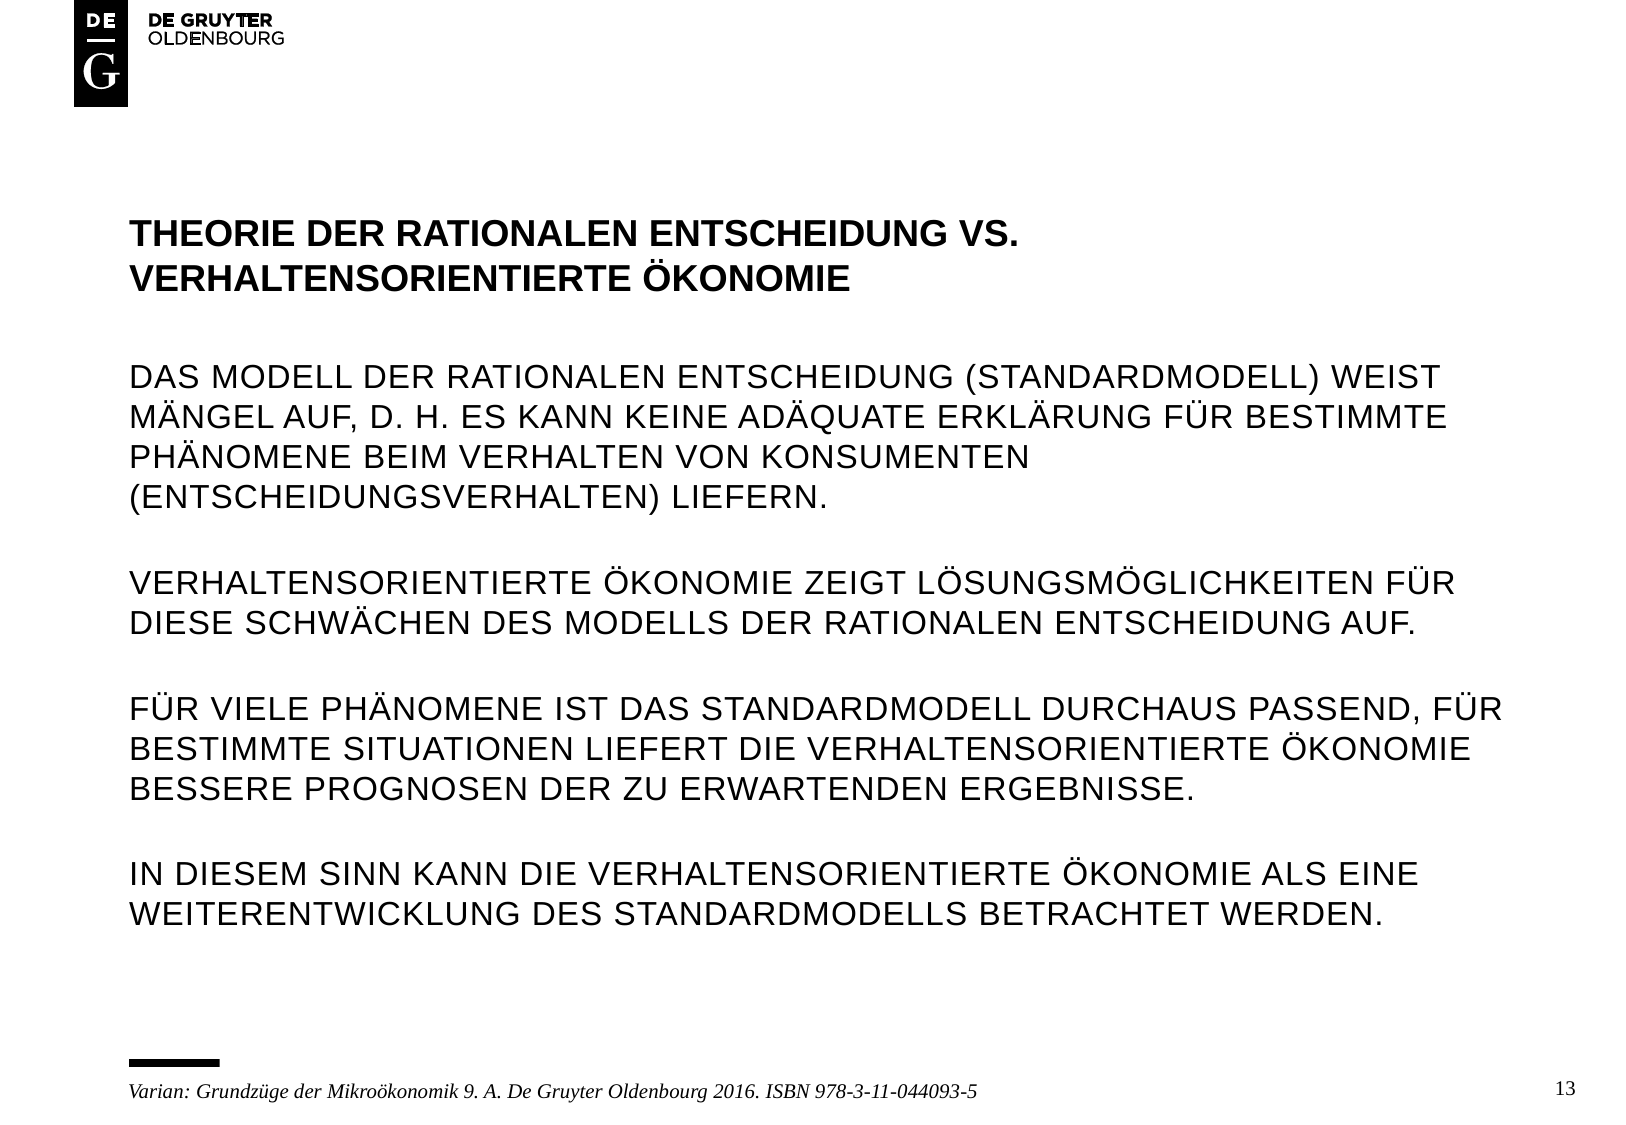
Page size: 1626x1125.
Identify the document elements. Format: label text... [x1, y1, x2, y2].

title Theorie der rationalen entscheidung vs. Verhaltensorientierte ökonomie [129, 208, 1556, 298]
slide_number 13 [1554, 1074, 1614, 1104]
list Das modell der rationalen entscheidung (standardmodell) weist mängel auf, d. h. es kann keine adäquate erklärung für bestimmte phänomene beim verhalten von konsumenten (Entscheidungsverhalten) liefern. Verhaltensorientierte ökonomie zeigt lösungsmöglichkeiten für diese schwächen des modells der rationalen entscheidung auf. Für viele phänomene ist das standardmodell durchaus passend, für bestimmte situationen liefert die verhaltensorientierte ökonomie bessere prognosen der zu erwartenden ergebnisse. In diesem sinn kann die verhaltensorientierte ökonomie als eine weiterentwicklung des standardmodells betrachtet werden. [129, 355, 1556, 1018]
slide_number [128, 1077, 1539, 1108]
